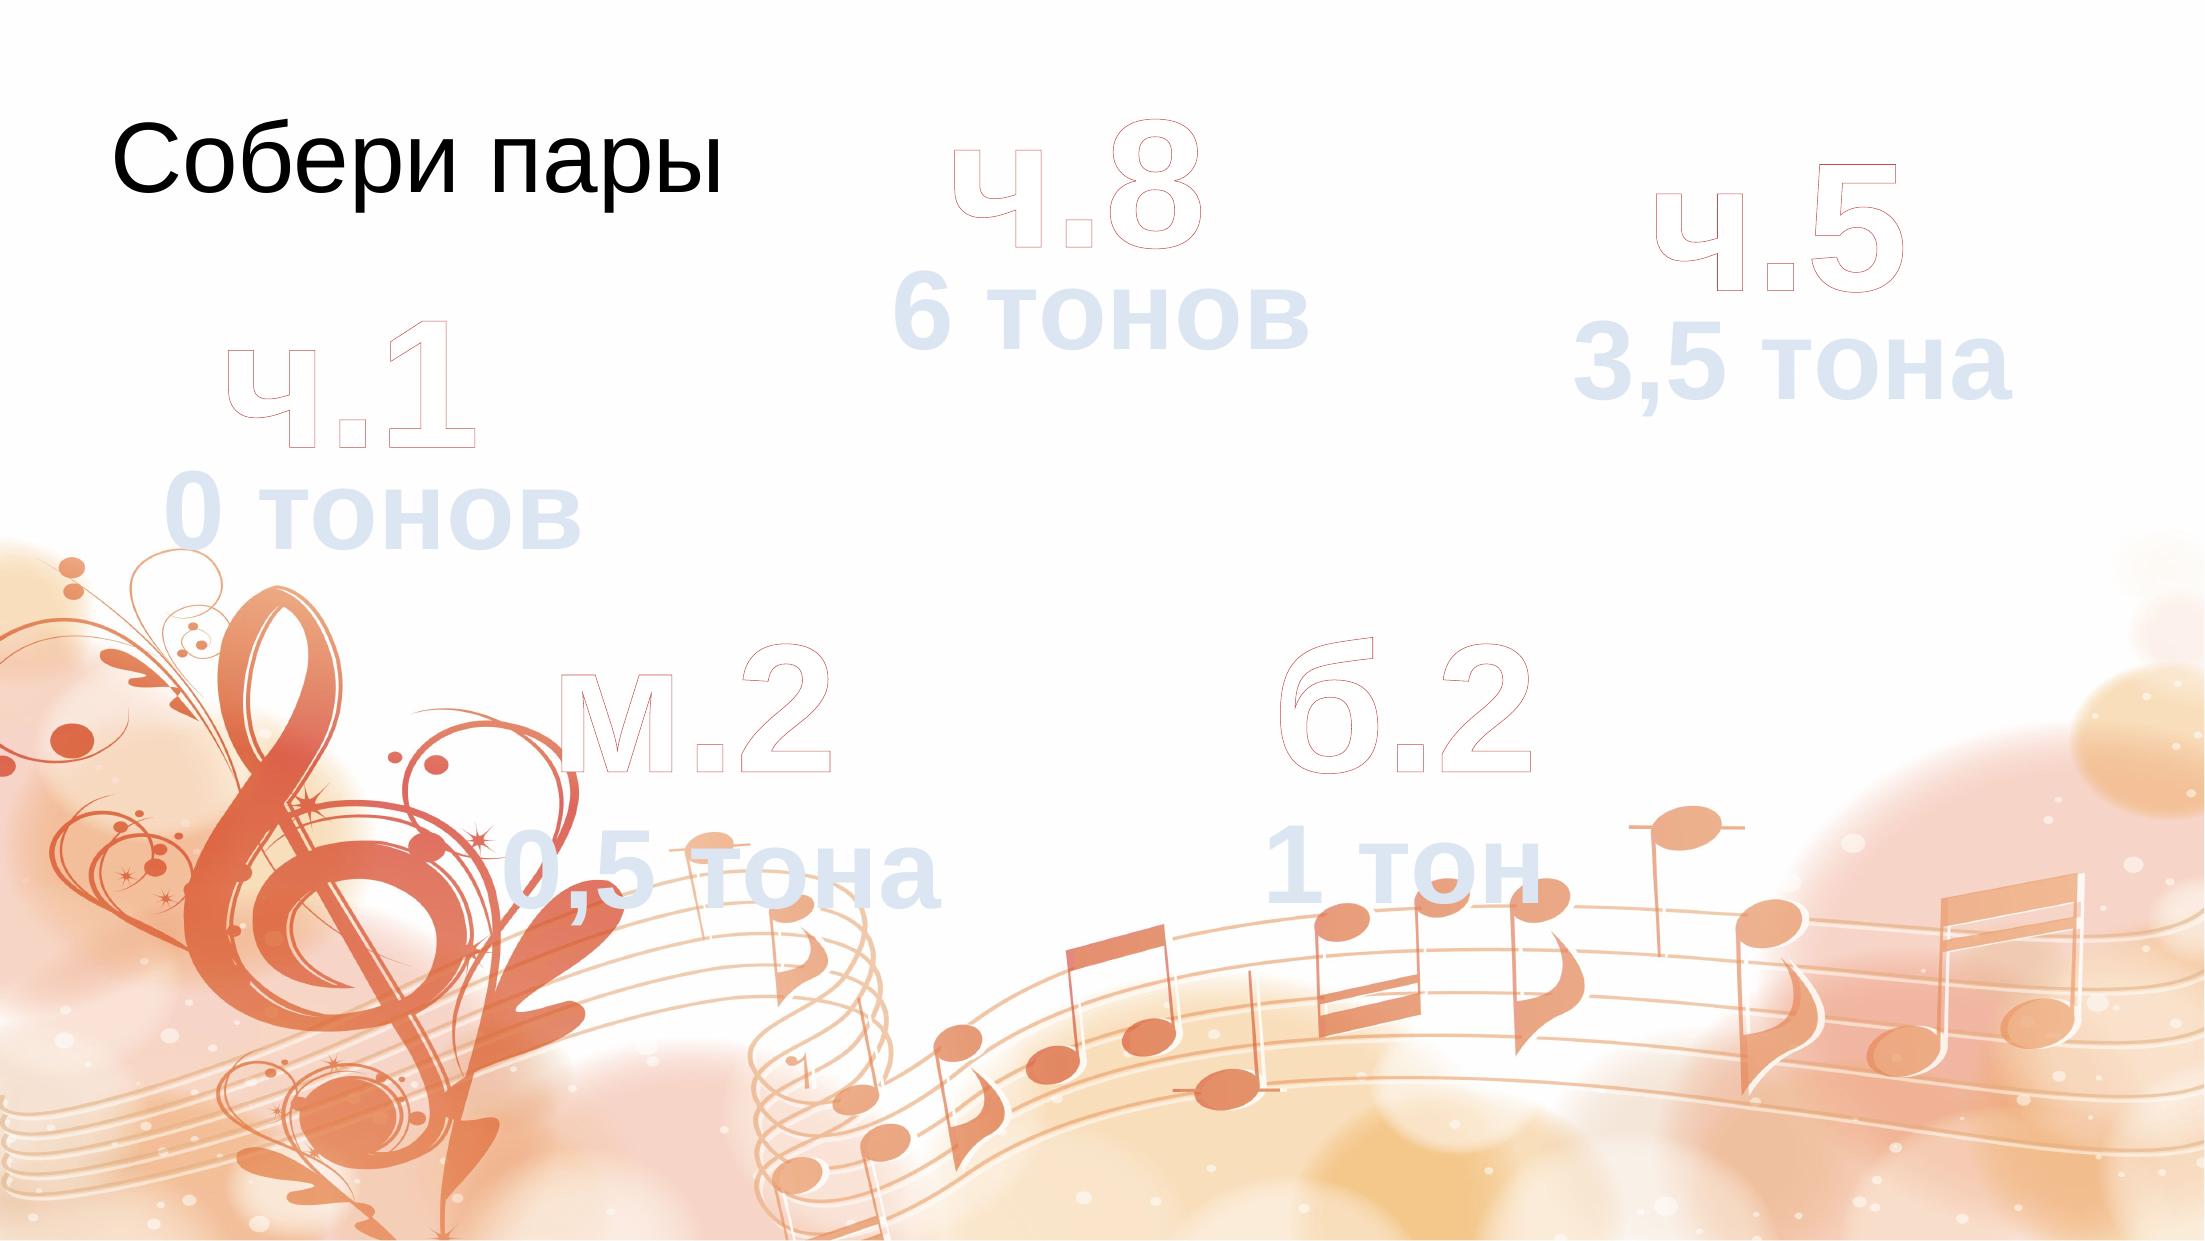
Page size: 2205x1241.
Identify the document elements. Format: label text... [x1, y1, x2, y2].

text_box б.2 [1256, 581, 1554, 783]
text_box м.2 [534, 581, 853, 788]
title Собери пары [110, 49, 2095, 257]
picture [0, 0, 2205, 1241]
text_box 0,5 тона [485, 788, 956, 939]
text_box ч.5 [1633, 99, 1924, 279]
text_box 3,5 тона [1556, 279, 2028, 430]
text_box 6 тонов [876, 229, 1329, 380]
text_box ч.8 [932, 56, 1222, 229]
text_box 1 тон [1247, 783, 1563, 934]
text_box ч.1 [205, 256, 496, 429]
text_box 0 тонов [147, 429, 601, 580]
